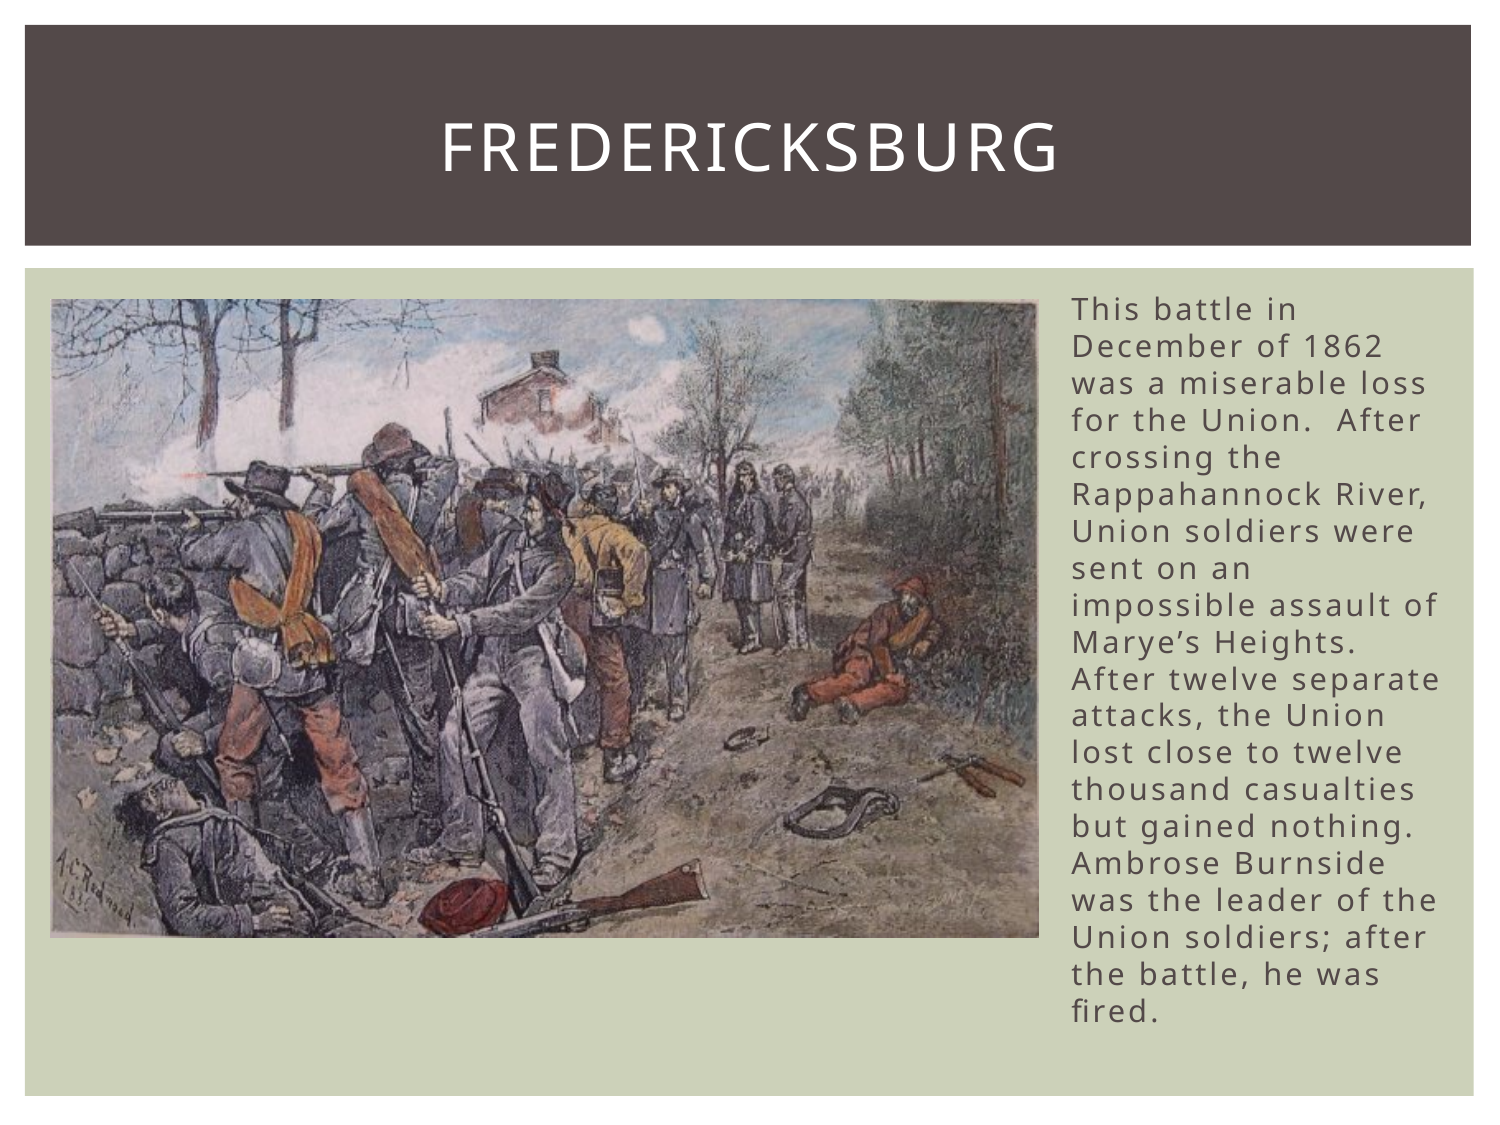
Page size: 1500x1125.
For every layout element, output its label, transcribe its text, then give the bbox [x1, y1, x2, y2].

title Fredericksburg [62, 58, 1438, 232]
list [49, 299, 1039, 938]
list This battle in December of 1862 was a miserable loss for the Union. After crossing the Rappahannock River, Union soldiers were sent on an impossible assault of Marye’s Heights. After twelve separate attacks, the Union lost close to twelve thousand casualties but gained nothing. Ambrose Burnside was the leader of the Union soldiers; after the battle, he was fired. [1050, 281, 1463, 1088]
